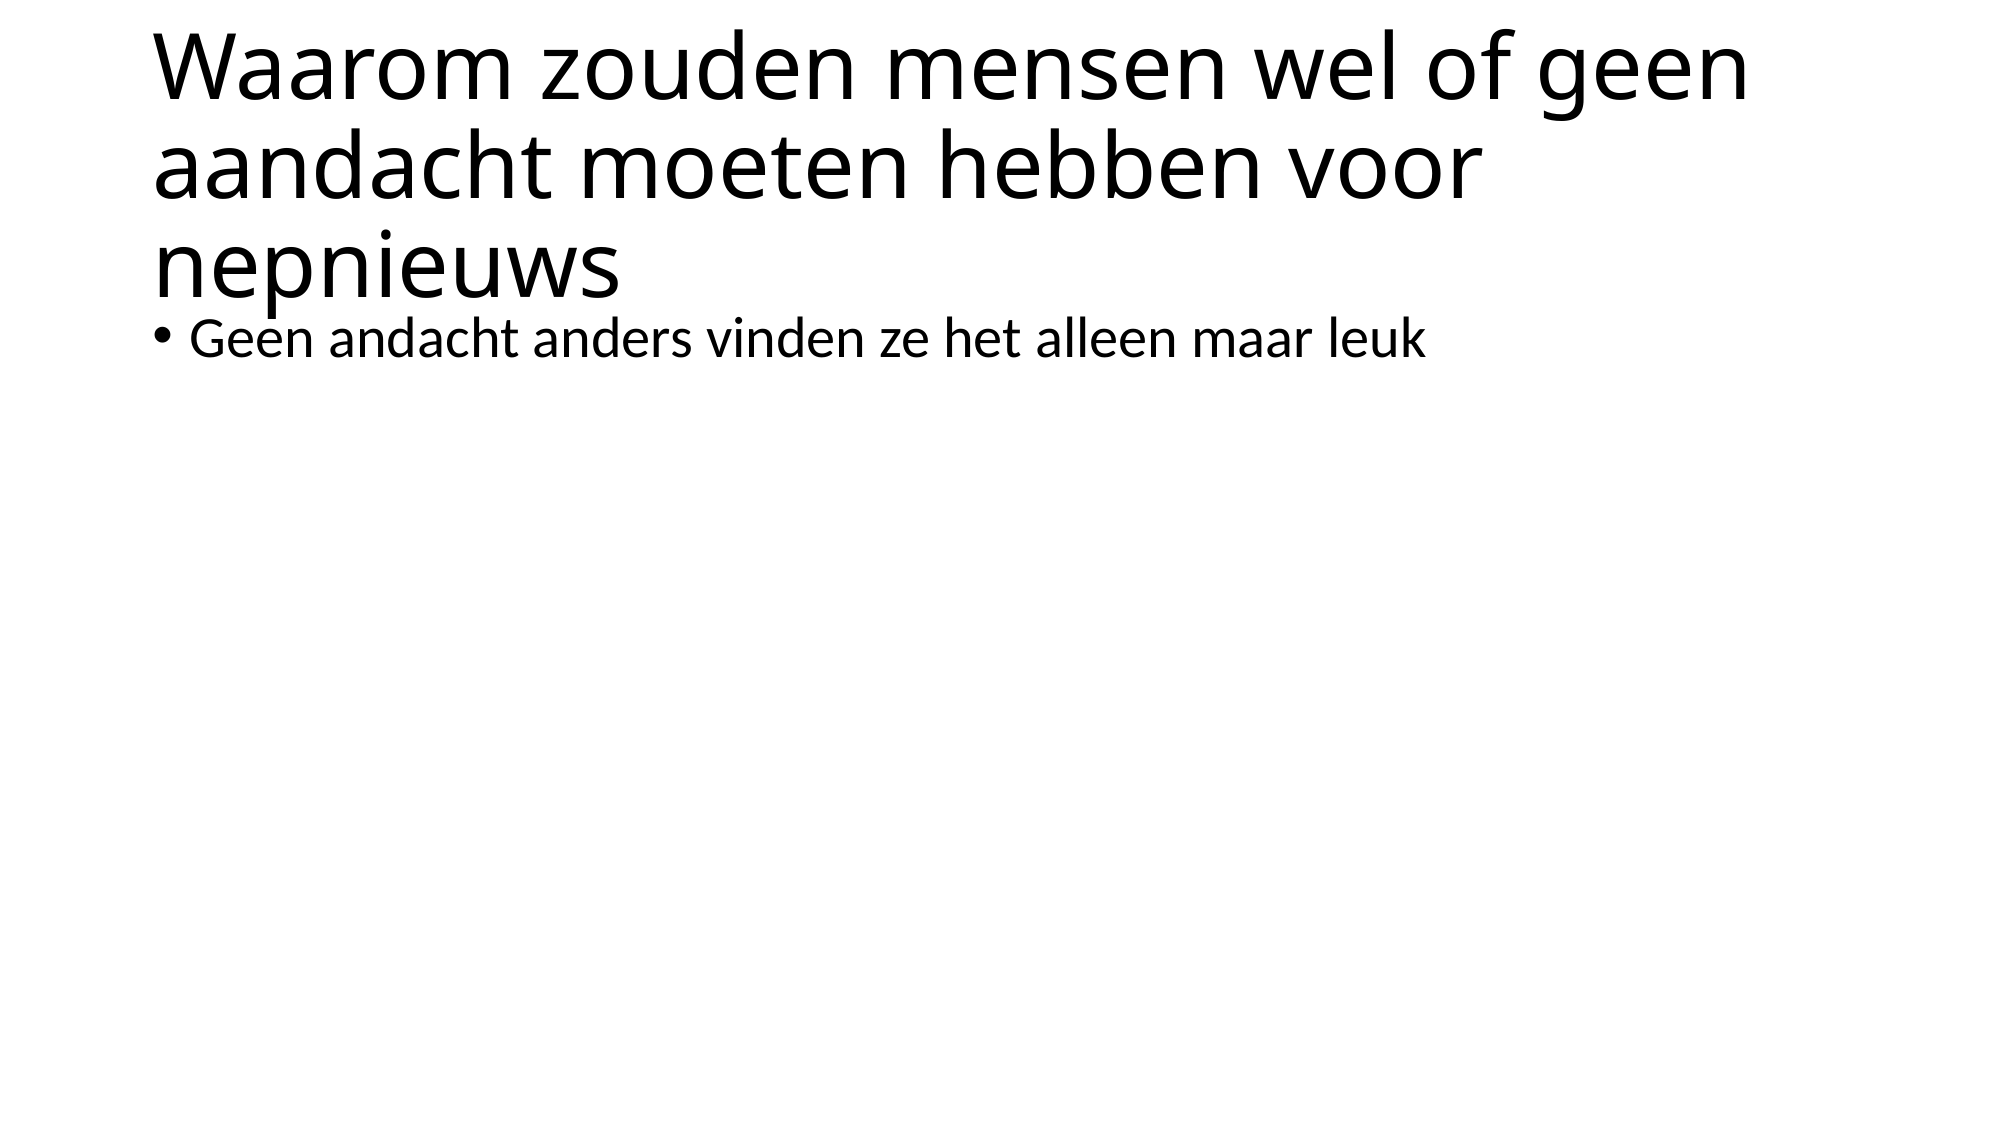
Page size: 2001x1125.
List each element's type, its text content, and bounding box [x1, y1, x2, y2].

list Geen andacht anders vinden ze het alleen maar leuk [137, 299, 1863, 1014]
title Waarom zouden mensen wel of geen aandacht moeten hebben voor nepnieuws [137, 59, 1863, 278]
